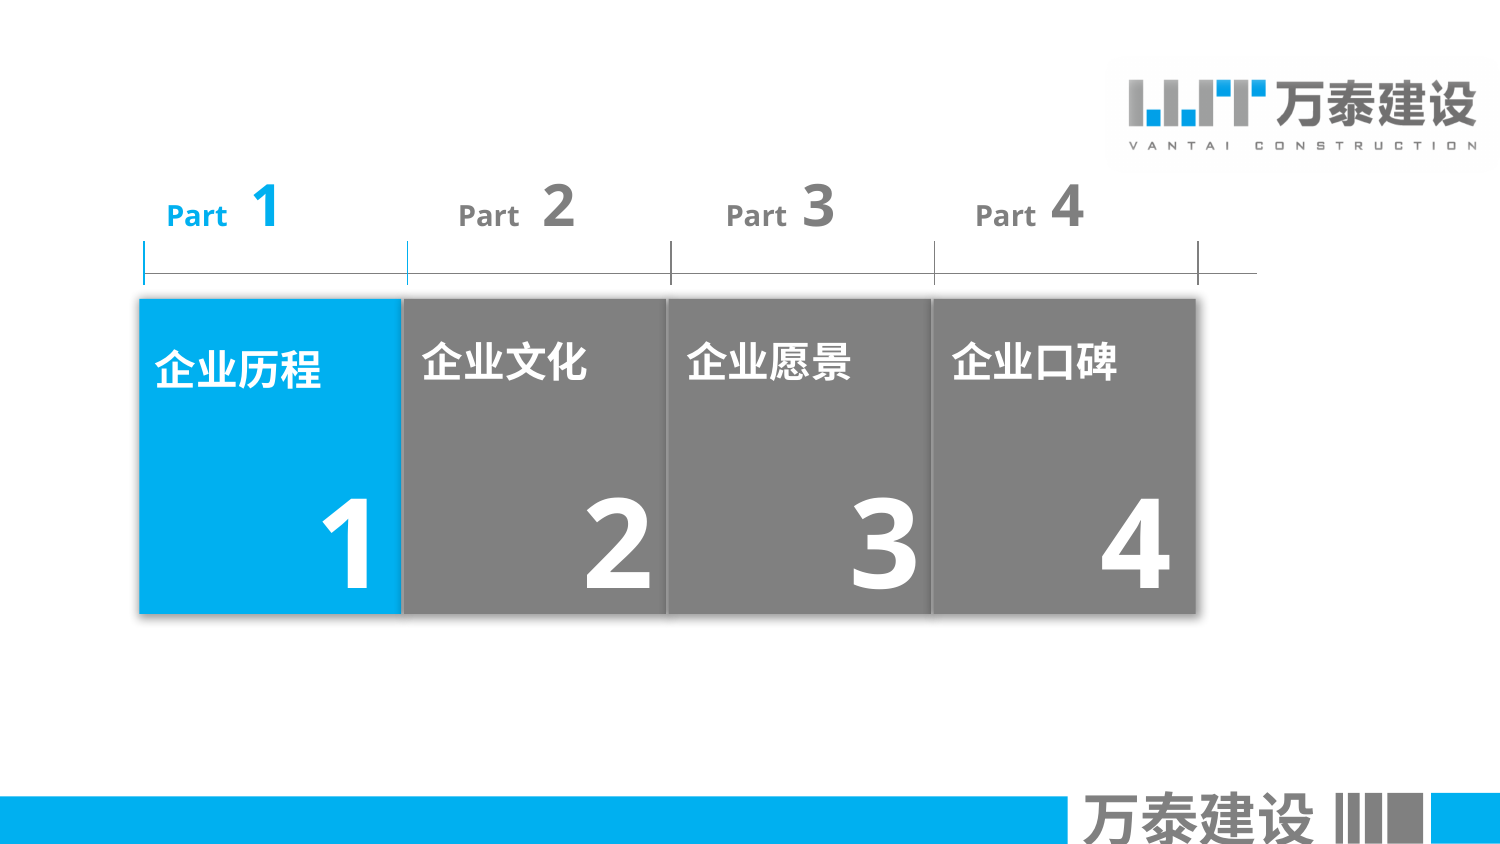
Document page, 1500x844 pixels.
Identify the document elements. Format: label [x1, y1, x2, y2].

text_box [138, 160, 1257, 671]
text_box [0, 775, 1500, 844]
picture [1104, 55, 1500, 174]
